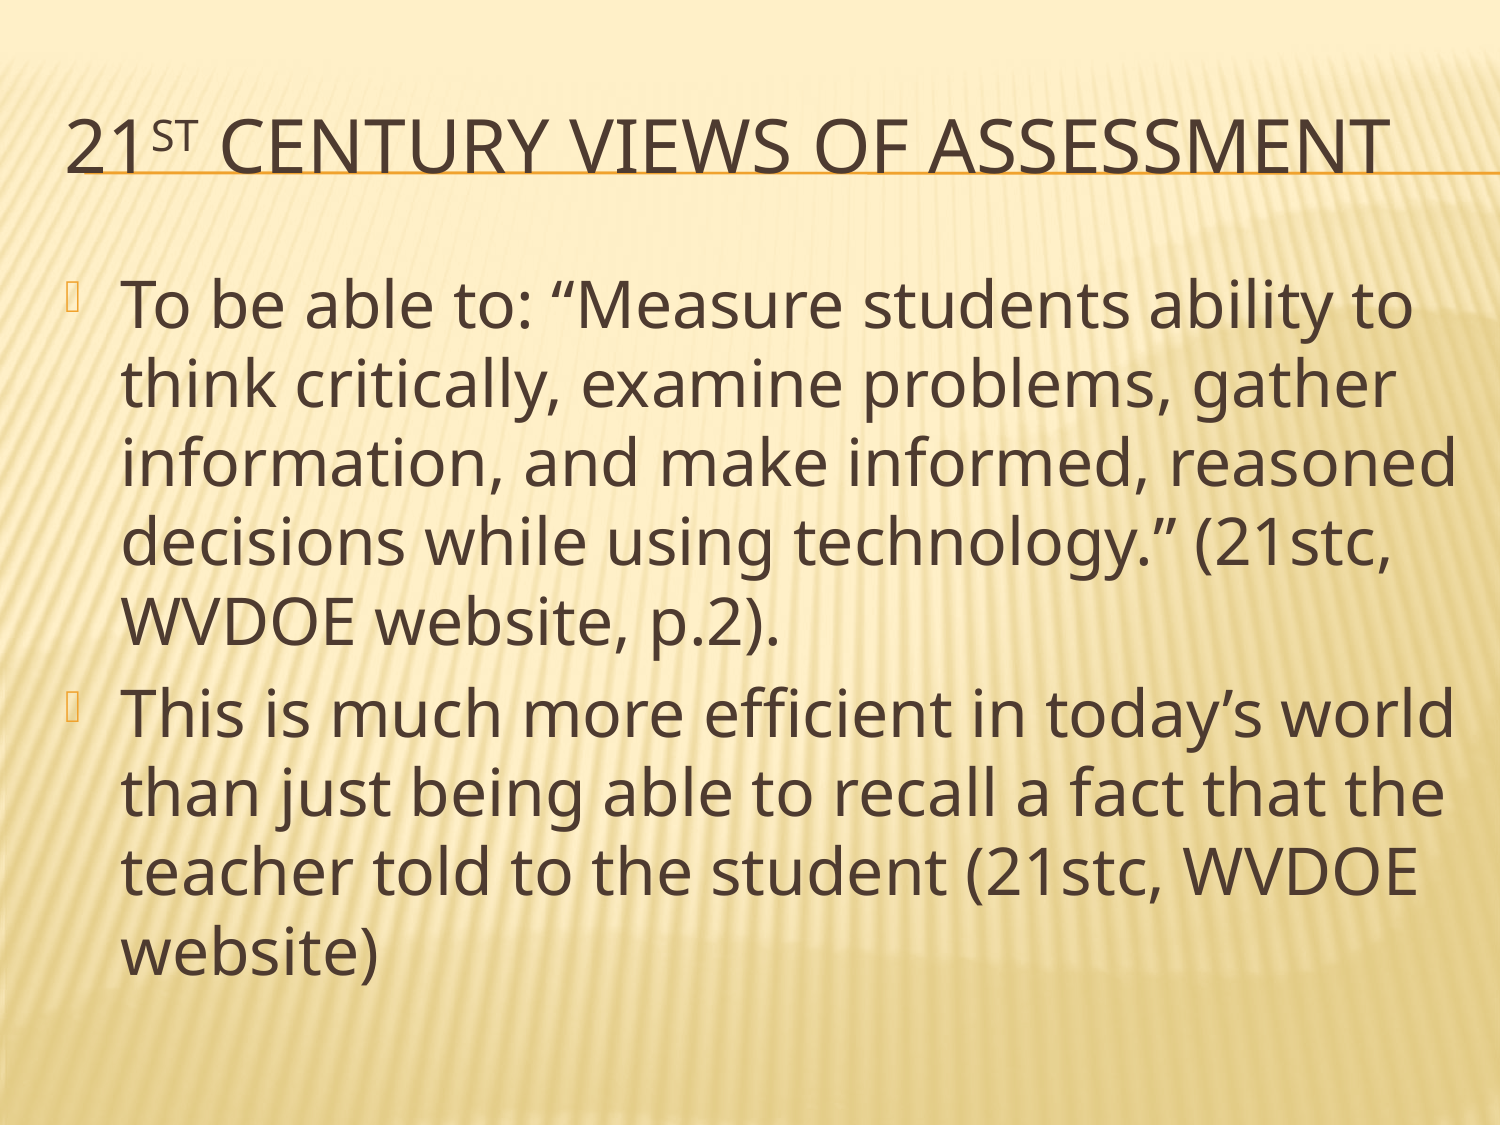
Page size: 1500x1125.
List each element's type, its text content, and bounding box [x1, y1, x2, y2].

list To be able to: “Measure students ability to think critically, examine problems, gather information, and make informed, reasoned decisions while using technology.” (21stc, WVDOE website, p.2). This is much more efficient in today’s world than just being able to recall a fact that the teacher told to the student (21stc, WVDOE website) [50, 254, 1475, 998]
title 21st century views of assessment [50, 75, 1475, 213]
